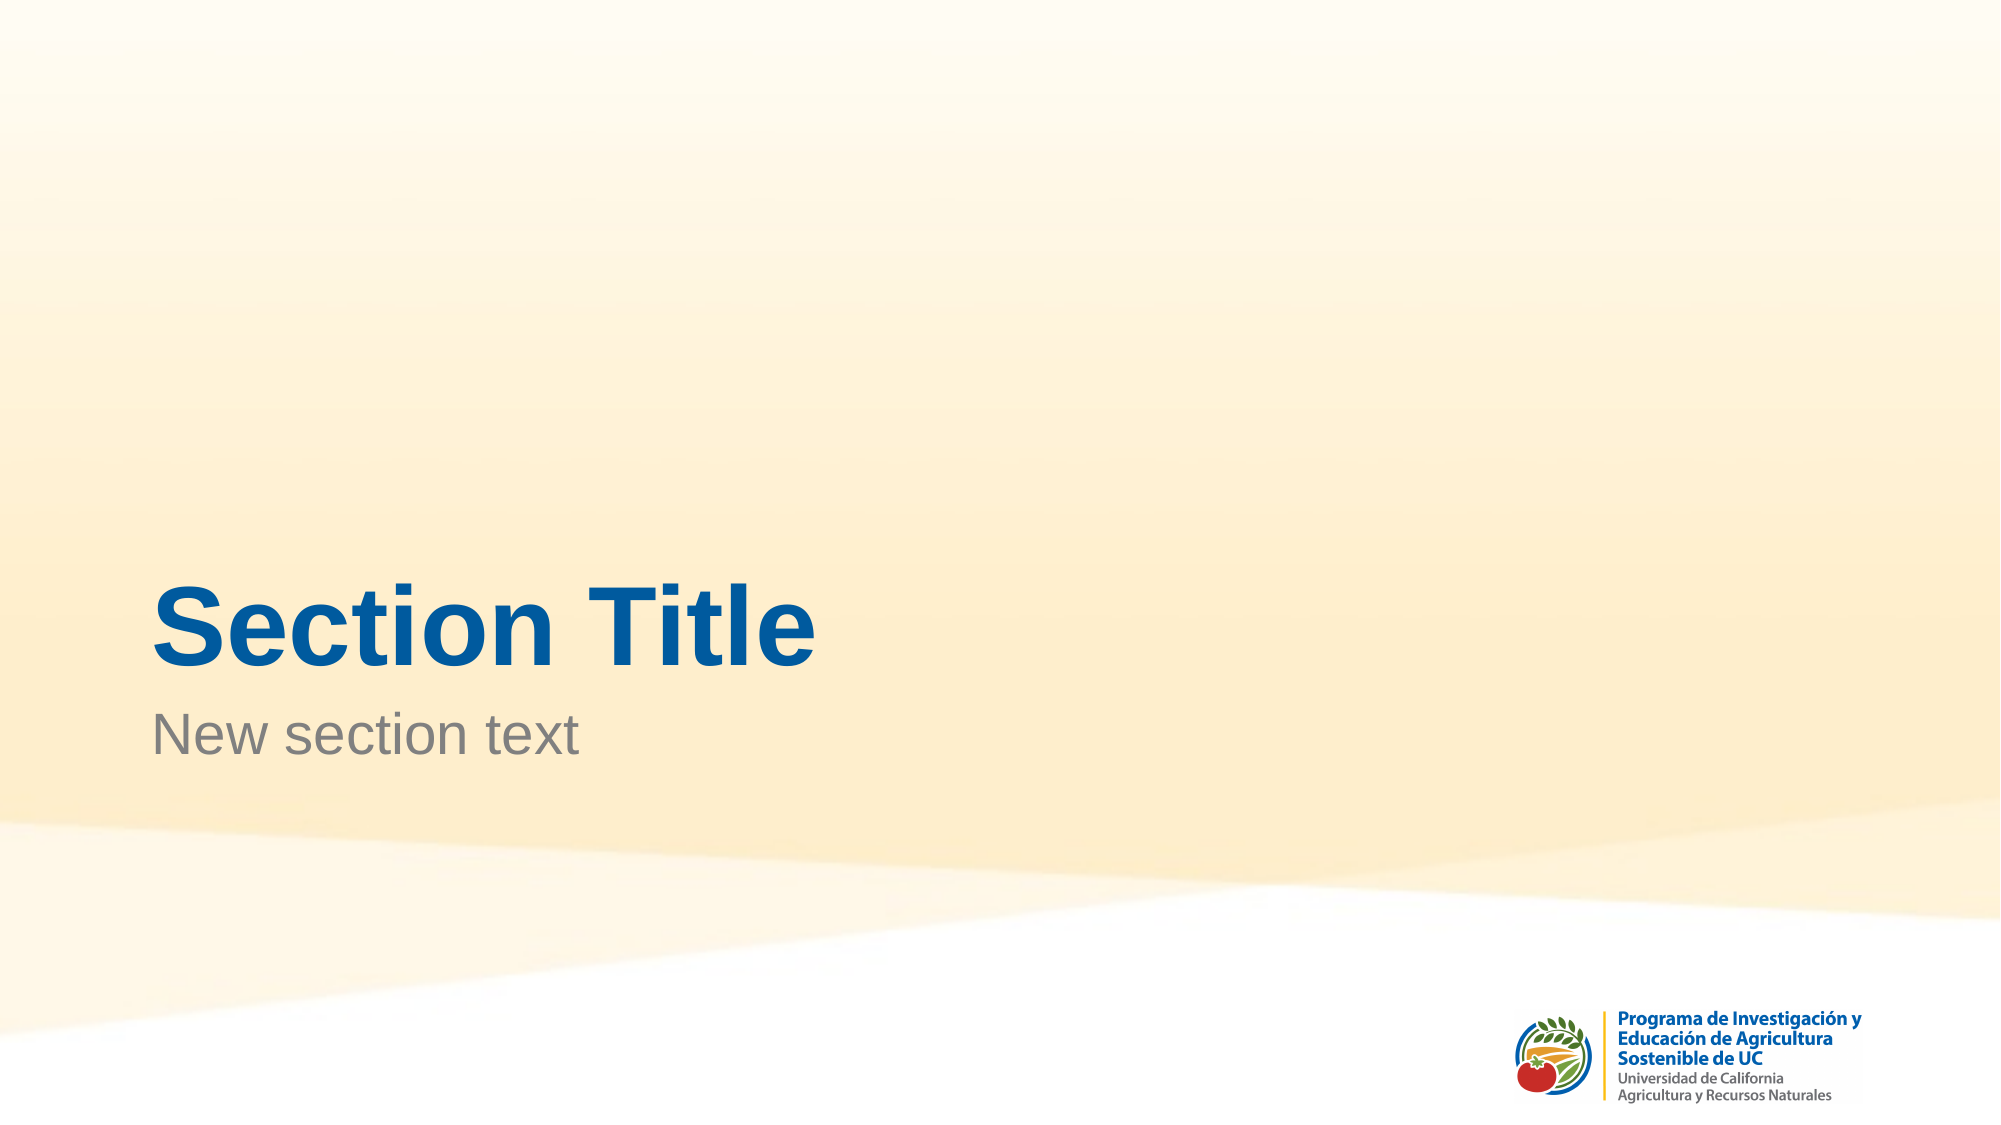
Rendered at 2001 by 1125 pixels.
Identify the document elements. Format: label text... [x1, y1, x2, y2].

list New section text [136, 697, 1862, 944]
picture [1514, 1009, 1863, 1104]
title Section Title [136, 229, 1862, 697]
picture [0, 0, 2001, 1043]
